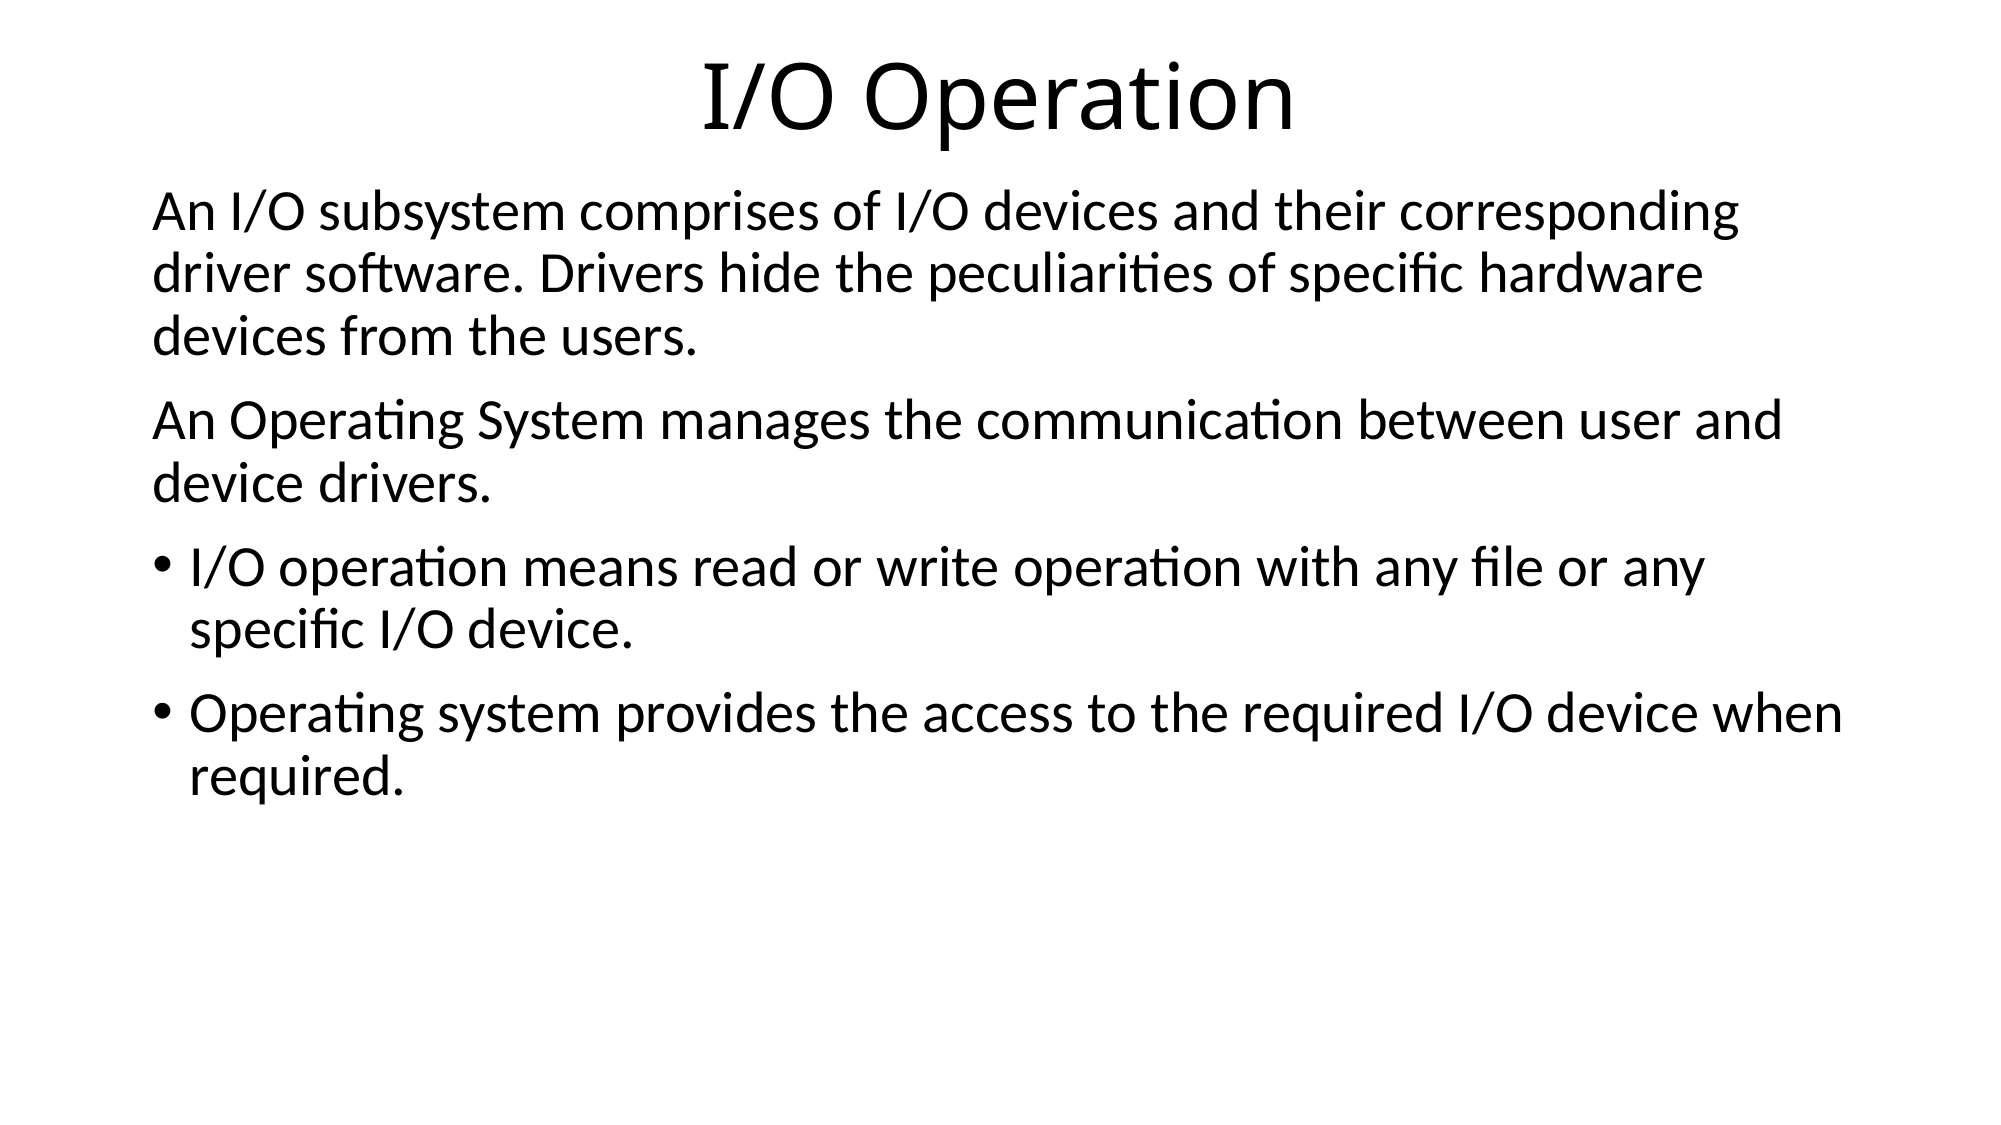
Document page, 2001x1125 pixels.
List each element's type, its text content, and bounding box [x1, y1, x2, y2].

title I/O Operation [137, 26, 1863, 172]
list An I/O subsystem comprises of I/O devices and their corresponding driver software. Drivers hide the peculiarities of specific hardware devices from the users. An Operating System manages the communication between user and device drivers. I/O operation means read or write operation with any file or any specific I/O device. Operating system provides the access to the required I/O device when required. [137, 172, 1863, 1014]
